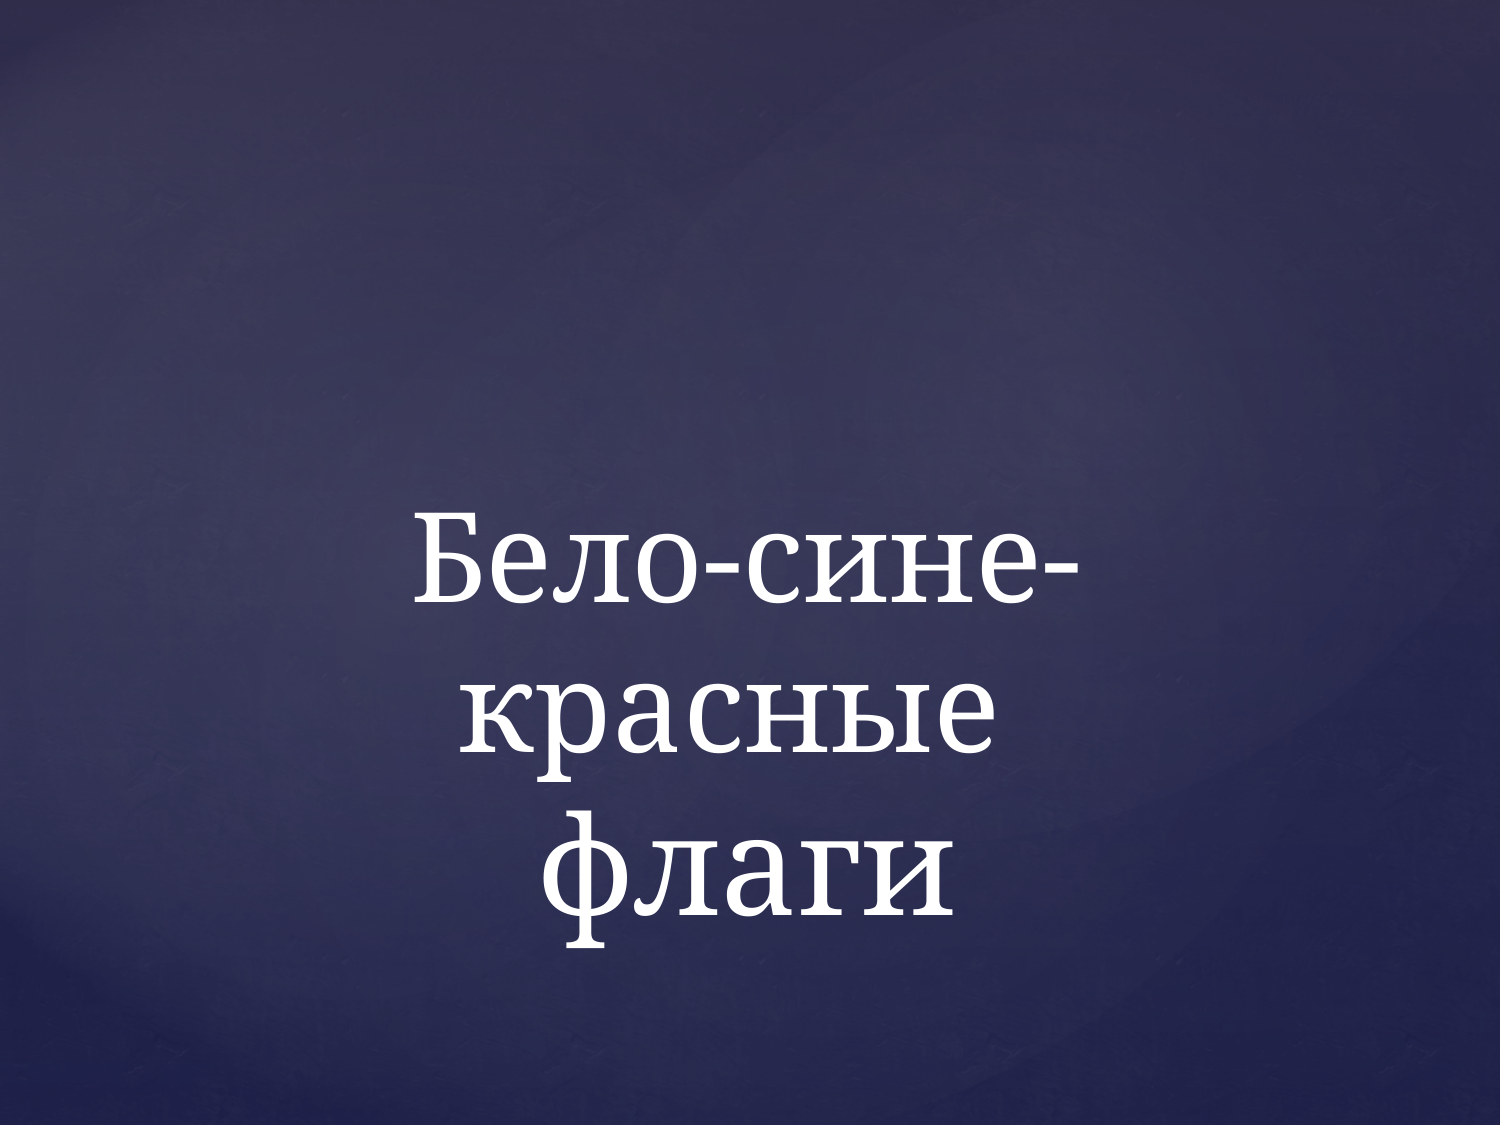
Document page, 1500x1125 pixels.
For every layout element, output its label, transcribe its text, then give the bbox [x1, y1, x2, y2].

title Бело-сине-красные флаги [127, 800, 1365, 950]
